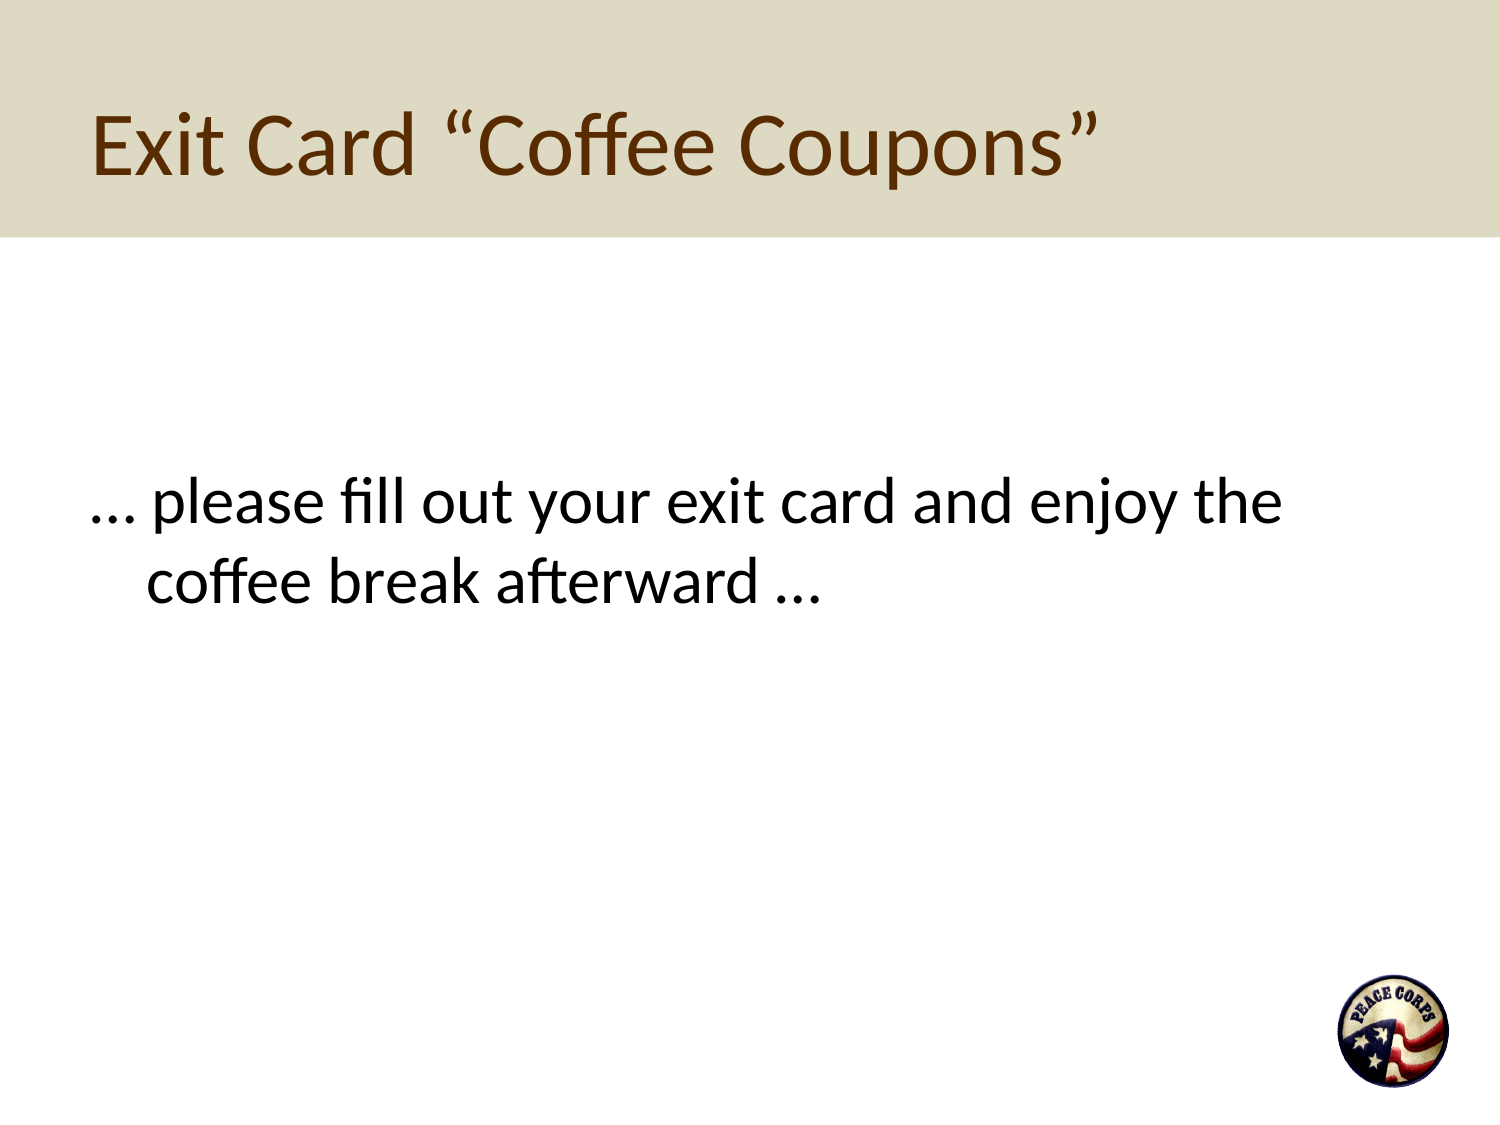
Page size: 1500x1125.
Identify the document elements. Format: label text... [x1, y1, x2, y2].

list … please fill out your exit card and enjoy the coffee break afterward … [75, 262, 1425, 1005]
title Exit Card “Coffee Coupons” [75, 45, 1425, 233]
